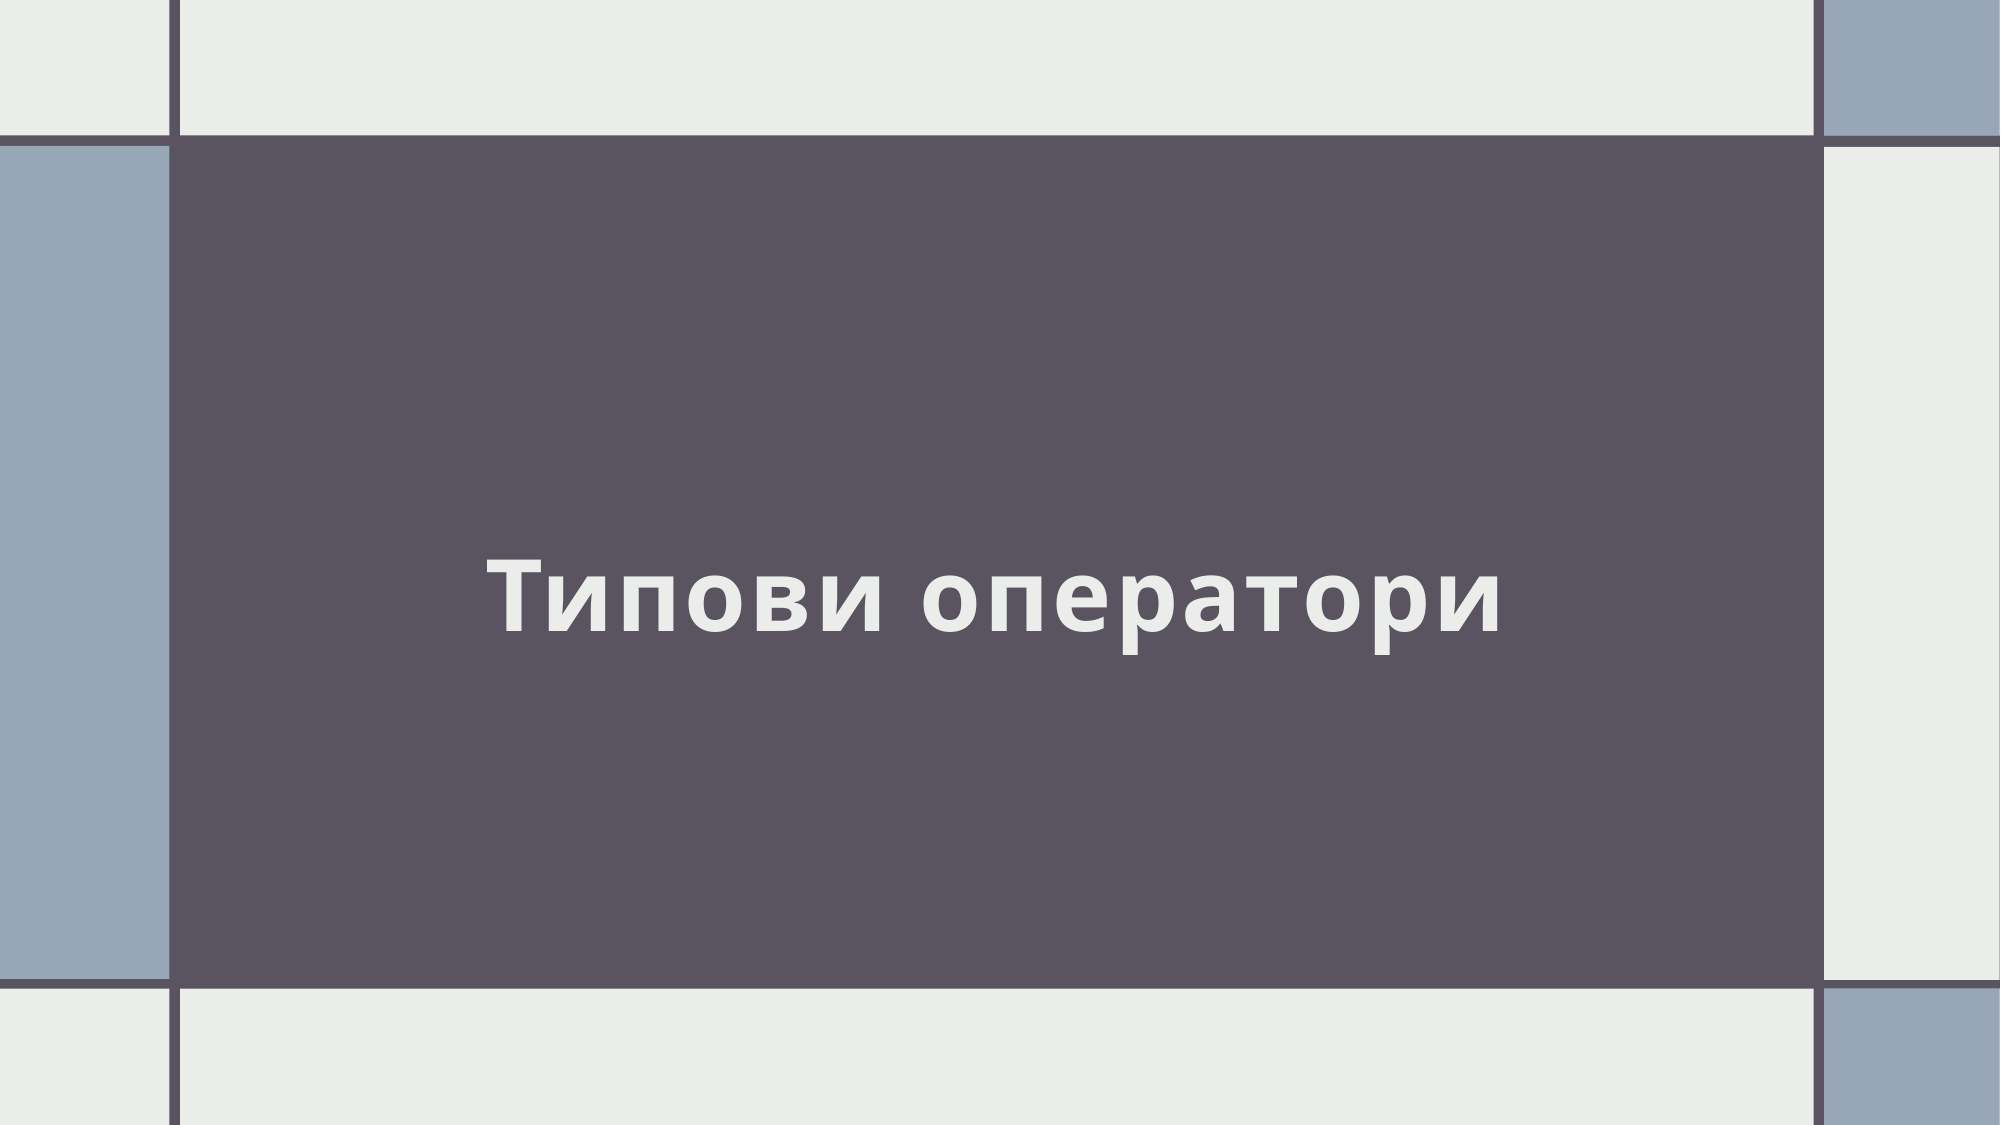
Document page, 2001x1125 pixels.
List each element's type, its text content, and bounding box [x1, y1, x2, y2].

title Типови оператори [180, 151, 1813, 969]
